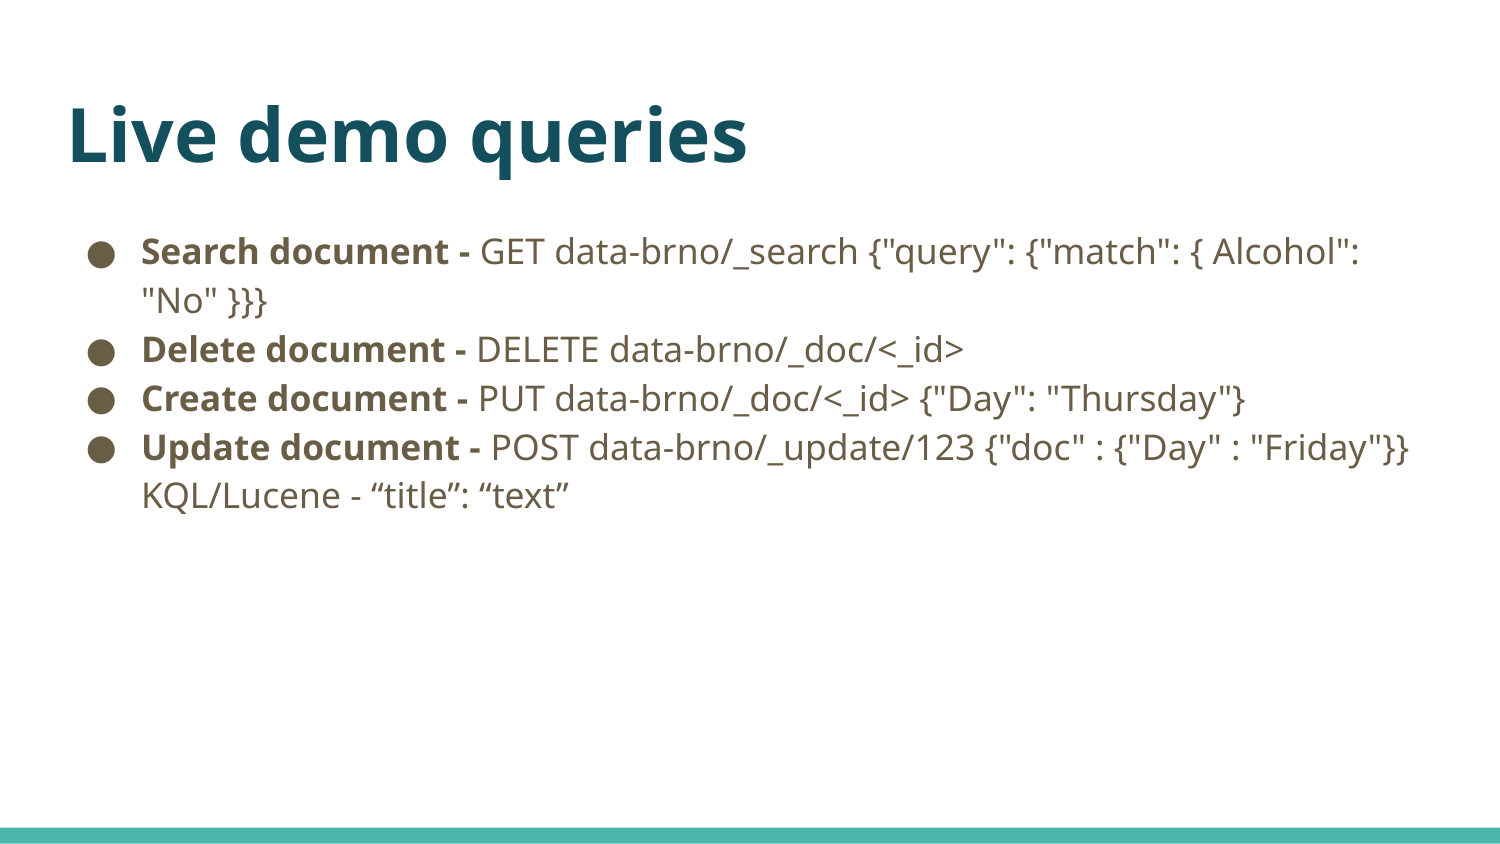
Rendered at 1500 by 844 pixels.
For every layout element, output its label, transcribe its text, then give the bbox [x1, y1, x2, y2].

title Live demo queries [51, 72, 1449, 189]
list Search document - GET data-brno/_search {"query": {"match": { Alcohol": "No" }}} Delete document - DELETE data-brno/_doc/<_id> Create document - PUT data-brno/_doc/<_id> {"Day": "Thursday"} Update document - POST data-brno/_update/123 {"doc" : {"Day" : "Friday"}} KQL/Lucene - “title”: “text” [51, 207, 1449, 750]
